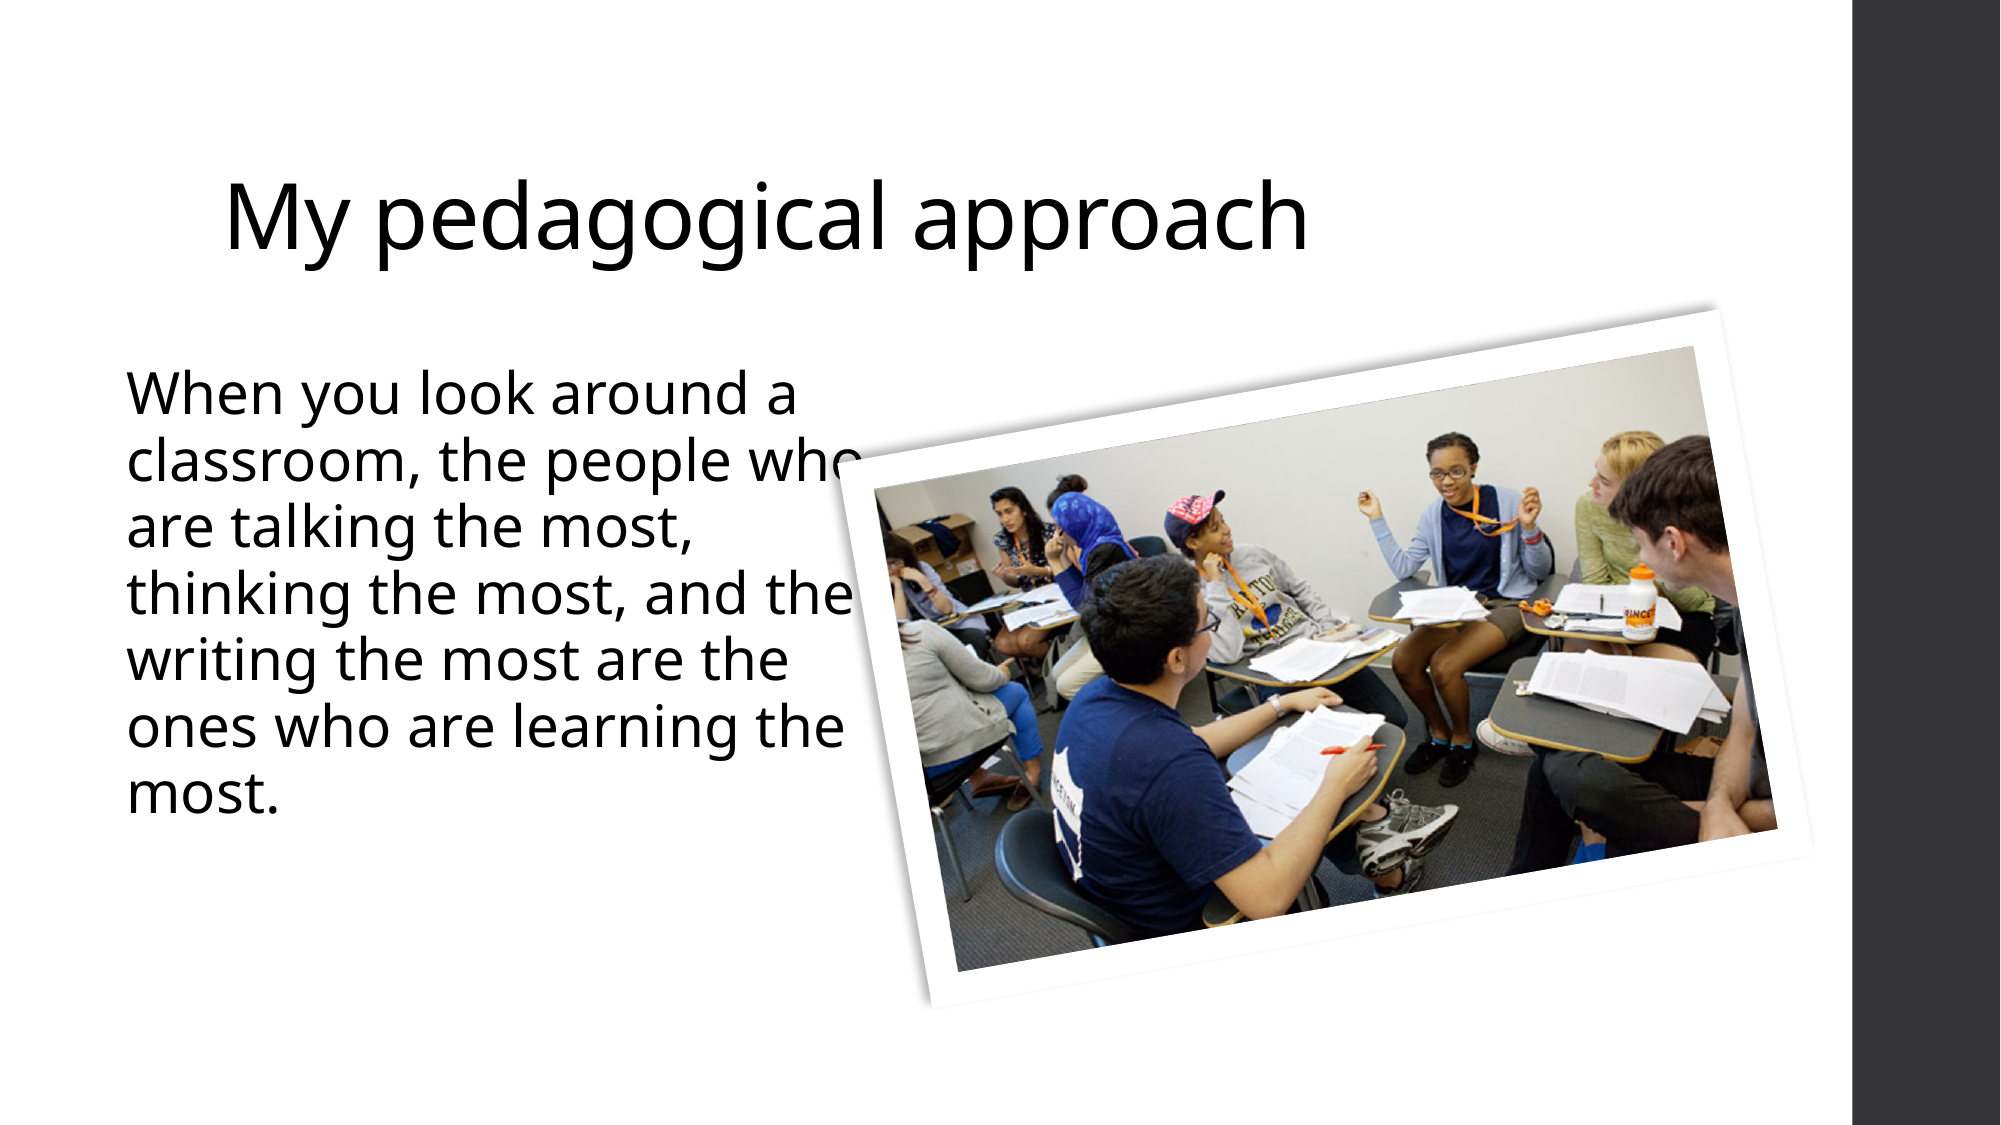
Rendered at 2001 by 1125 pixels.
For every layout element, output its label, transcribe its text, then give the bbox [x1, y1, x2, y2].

picture [875, 347, 1777, 971]
title My pedagogical approach [206, 60, 1797, 278]
list When you look around a classroom, the people who are talking the most, thinking the most, and the writing the most are the ones who are learning the most. [111, 354, 908, 992]
